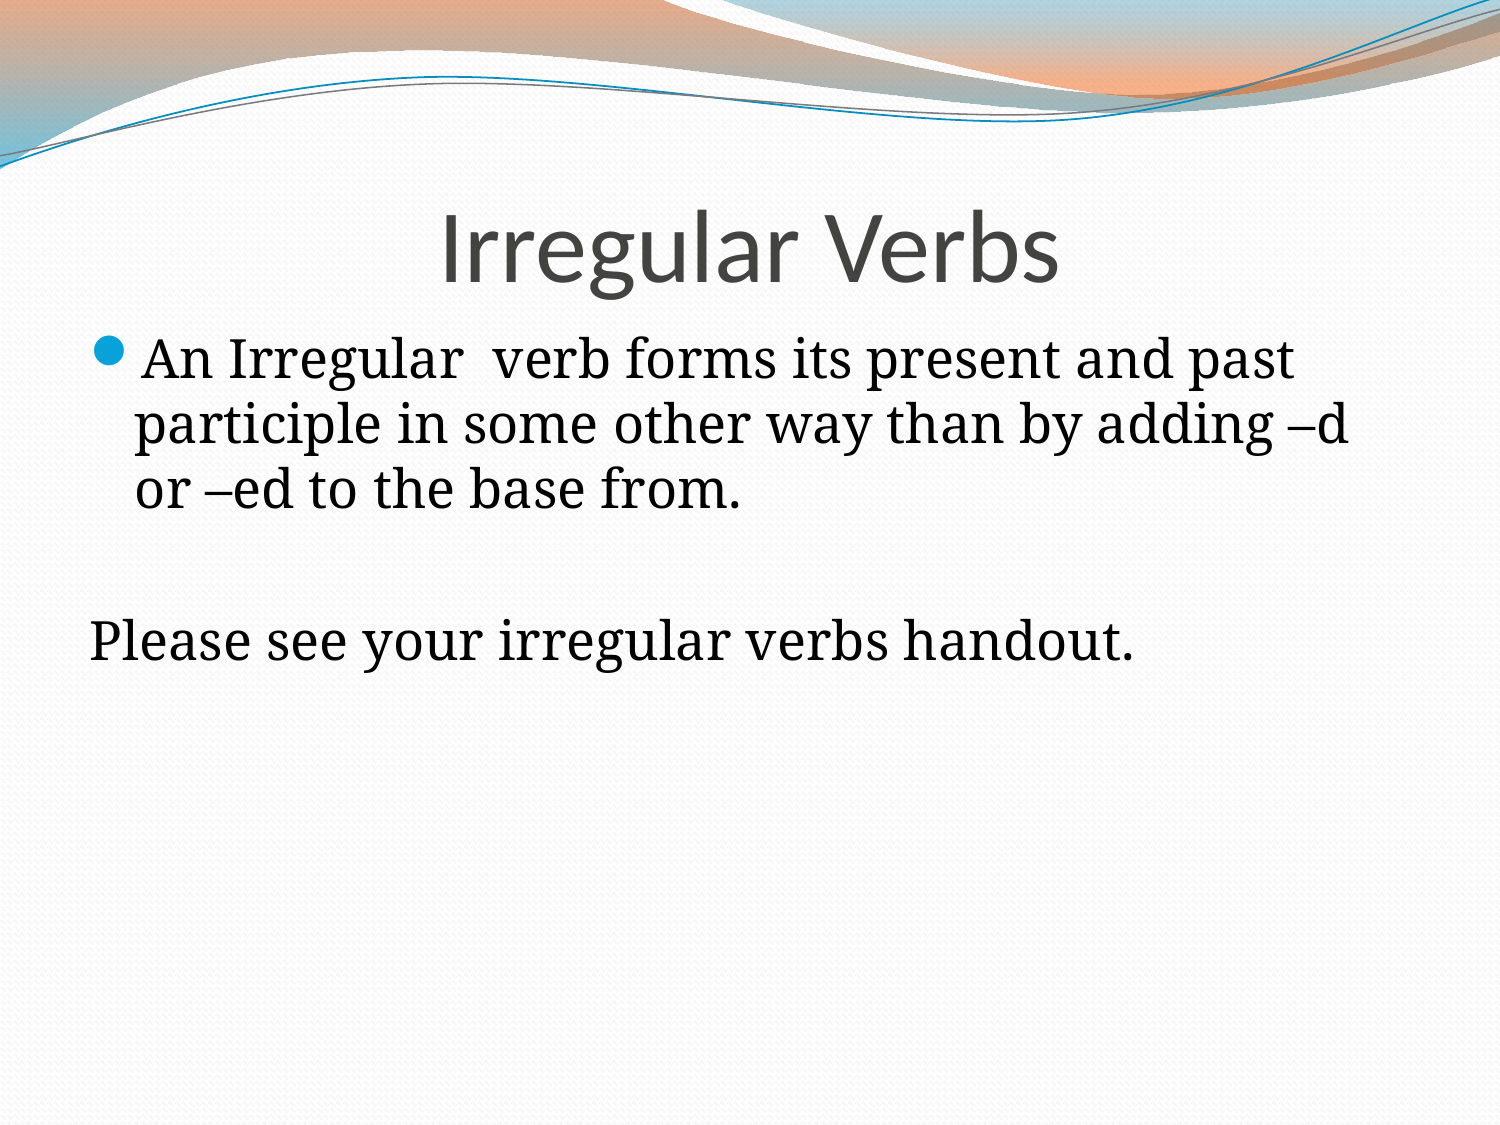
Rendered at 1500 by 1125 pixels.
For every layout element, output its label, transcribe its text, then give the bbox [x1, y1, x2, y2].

list An Irregular verb forms its present and past participle in some other way than by adding –d or –ed to the base from. Please see your irregular verbs handout. [75, 317, 1425, 1038]
title Irregular Verbs [75, 115, 1425, 303]
